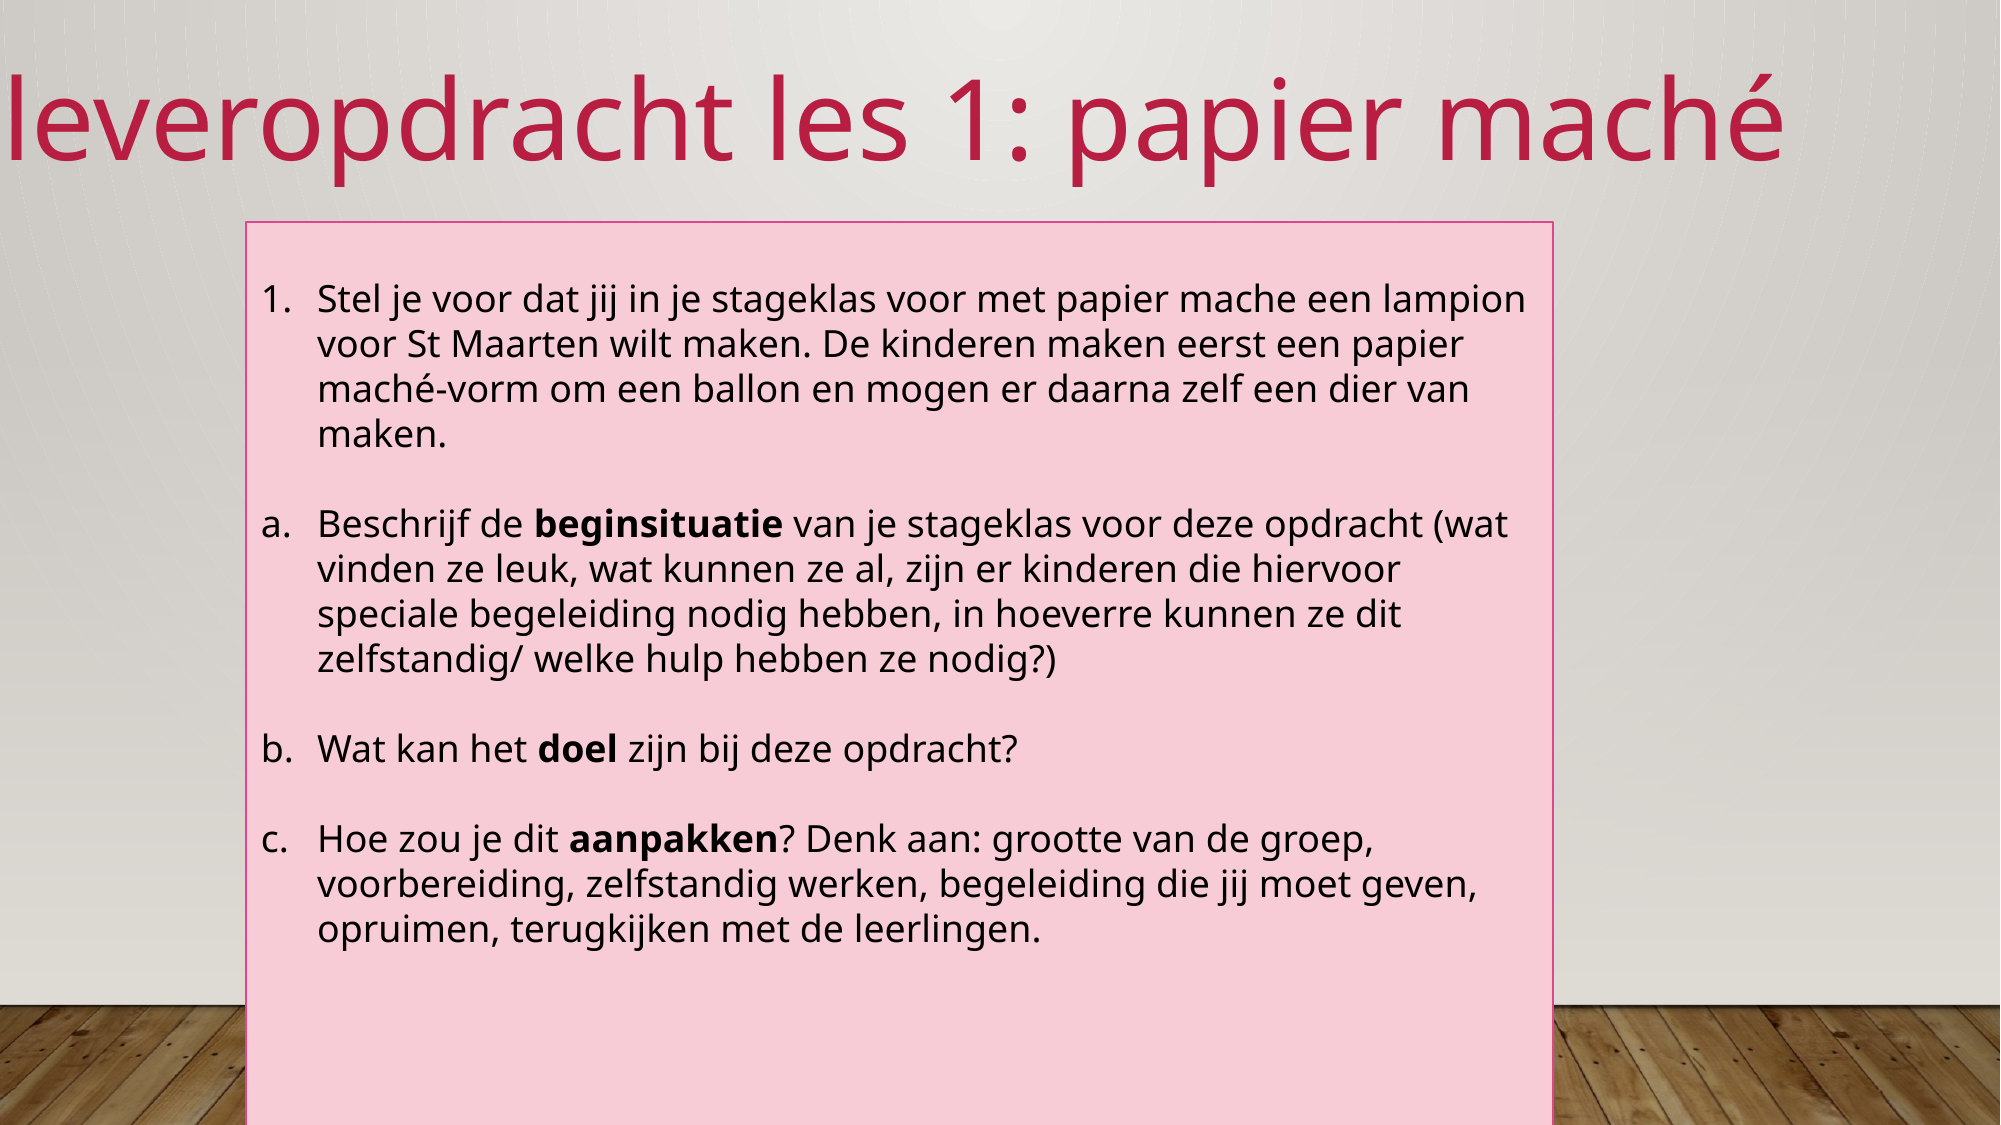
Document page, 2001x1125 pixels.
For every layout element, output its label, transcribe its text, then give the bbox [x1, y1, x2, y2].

picture [0, 1005, 245, 1125]
text_box Inleveropdracht les 1: papier maché [0, 40, 1805, 191]
text_box Stel je voor dat jij in je stageklas voor met papier mache een lampion voor St Maarten wilt maken. De kinderen maken eerst een papier maché-vorm om een ballon en mogen er daarna zelf een dier van maken. Beschrijf de beginsituatie van je stageklas voor deze opdracht (wat vinden ze leuk, wat kunnen ze al, zijn er kinderen die hiervoor speciale begeleiding nodig hebben, in hoeverre kunnen ze dit zelfstandig/ welke hulp hebben ze nodig?) Wat kan het doel zijn bij deze opdracht? Hoe zou je dit aanpakken? Denk aan: grootte van de groep, voorbereiding, zelfstandig werken, begeleiding die jij moet geven, opruimen, terugkijken met de leerlingen. [245, 221, 1554, 1125]
picture [1554, 1005, 2000, 1125]
